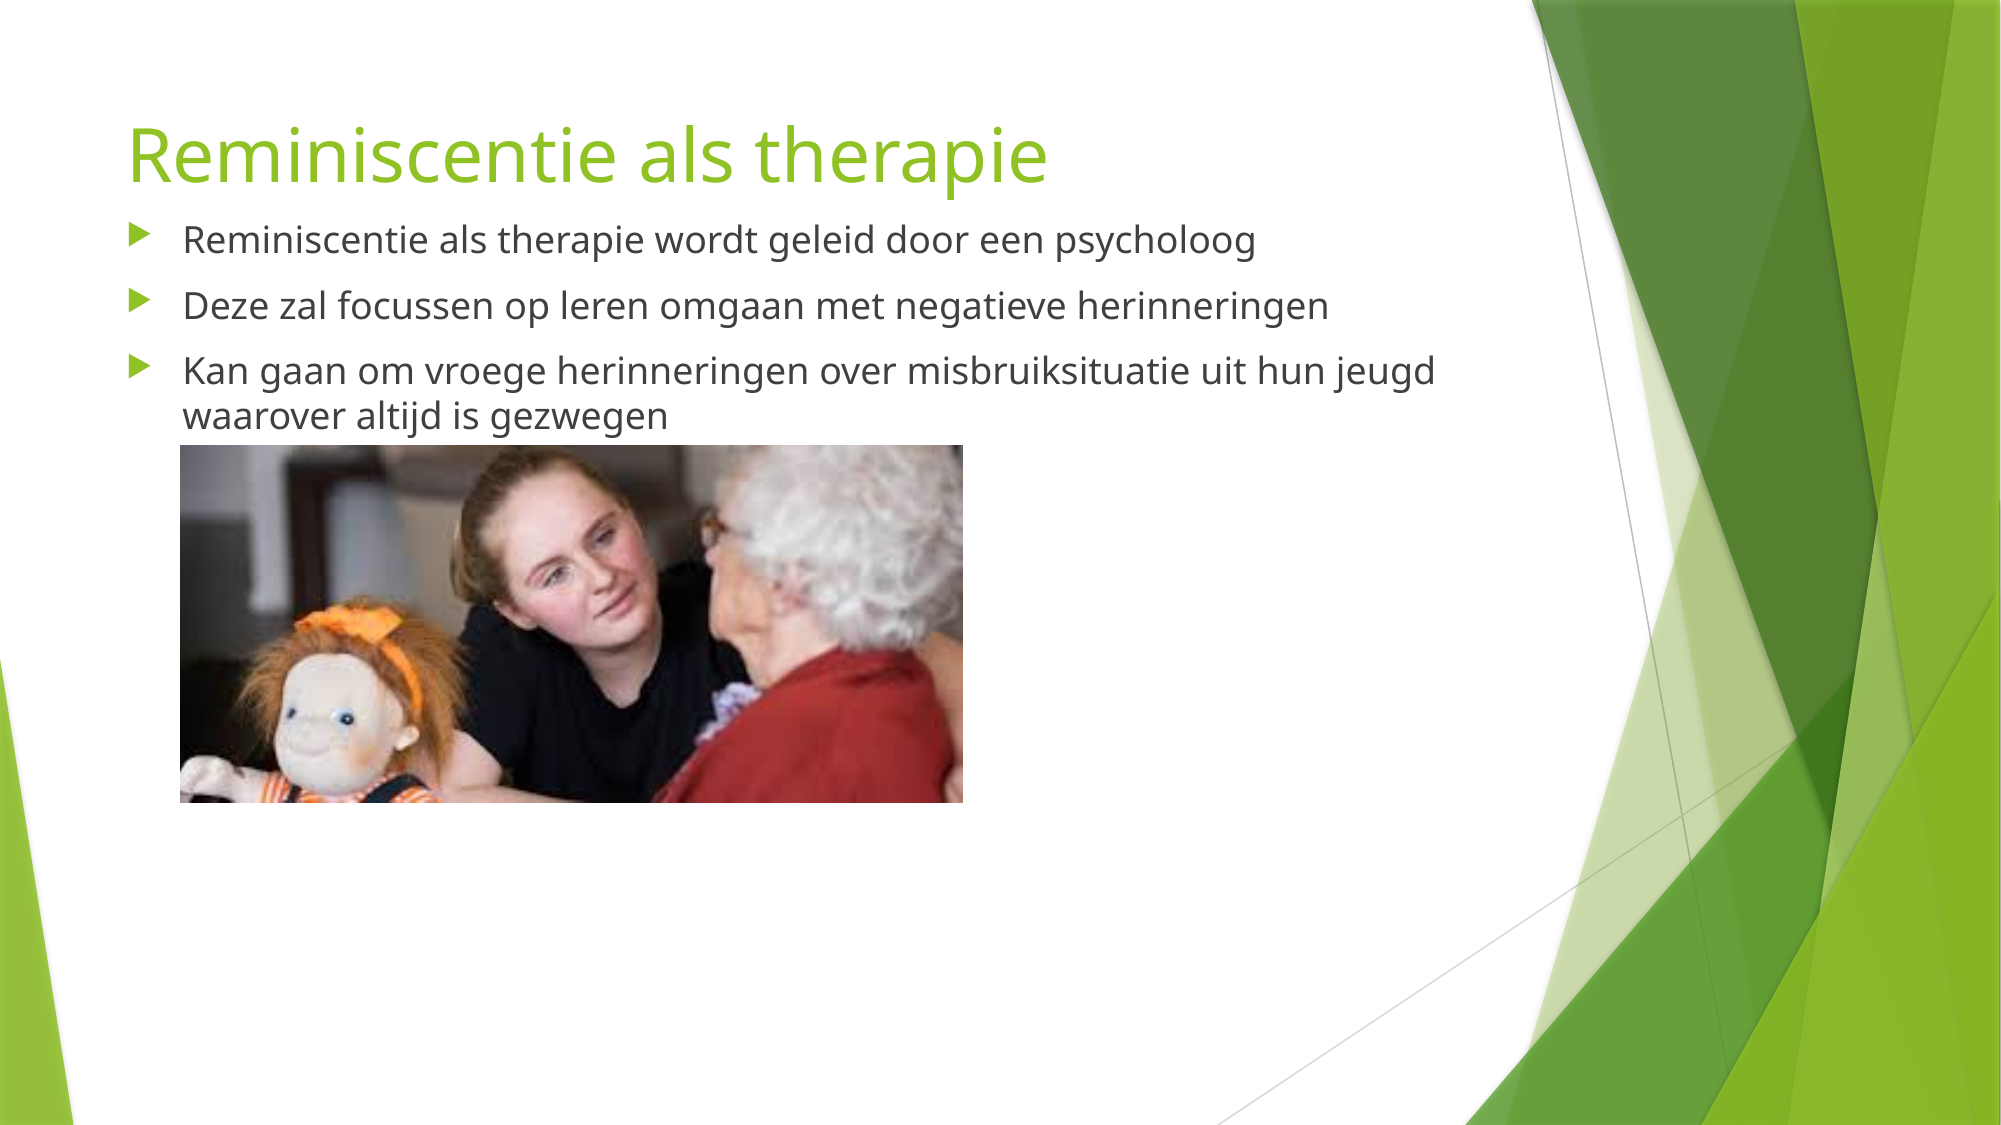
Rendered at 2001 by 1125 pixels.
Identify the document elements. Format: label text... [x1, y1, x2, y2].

list Reminiscentie als therapie wordt geleid door een psycholoog Deze zal focussen op leren omgaan met negatieve herinneringen Kan gaan om vroege herinneringen over misbruiksituatie uit hun jeugd waarover altijd is gezwegen [111, 208, 1522, 603]
title Reminiscentie als therapie [111, 99, 1522, 208]
picture [179, 445, 963, 804]
